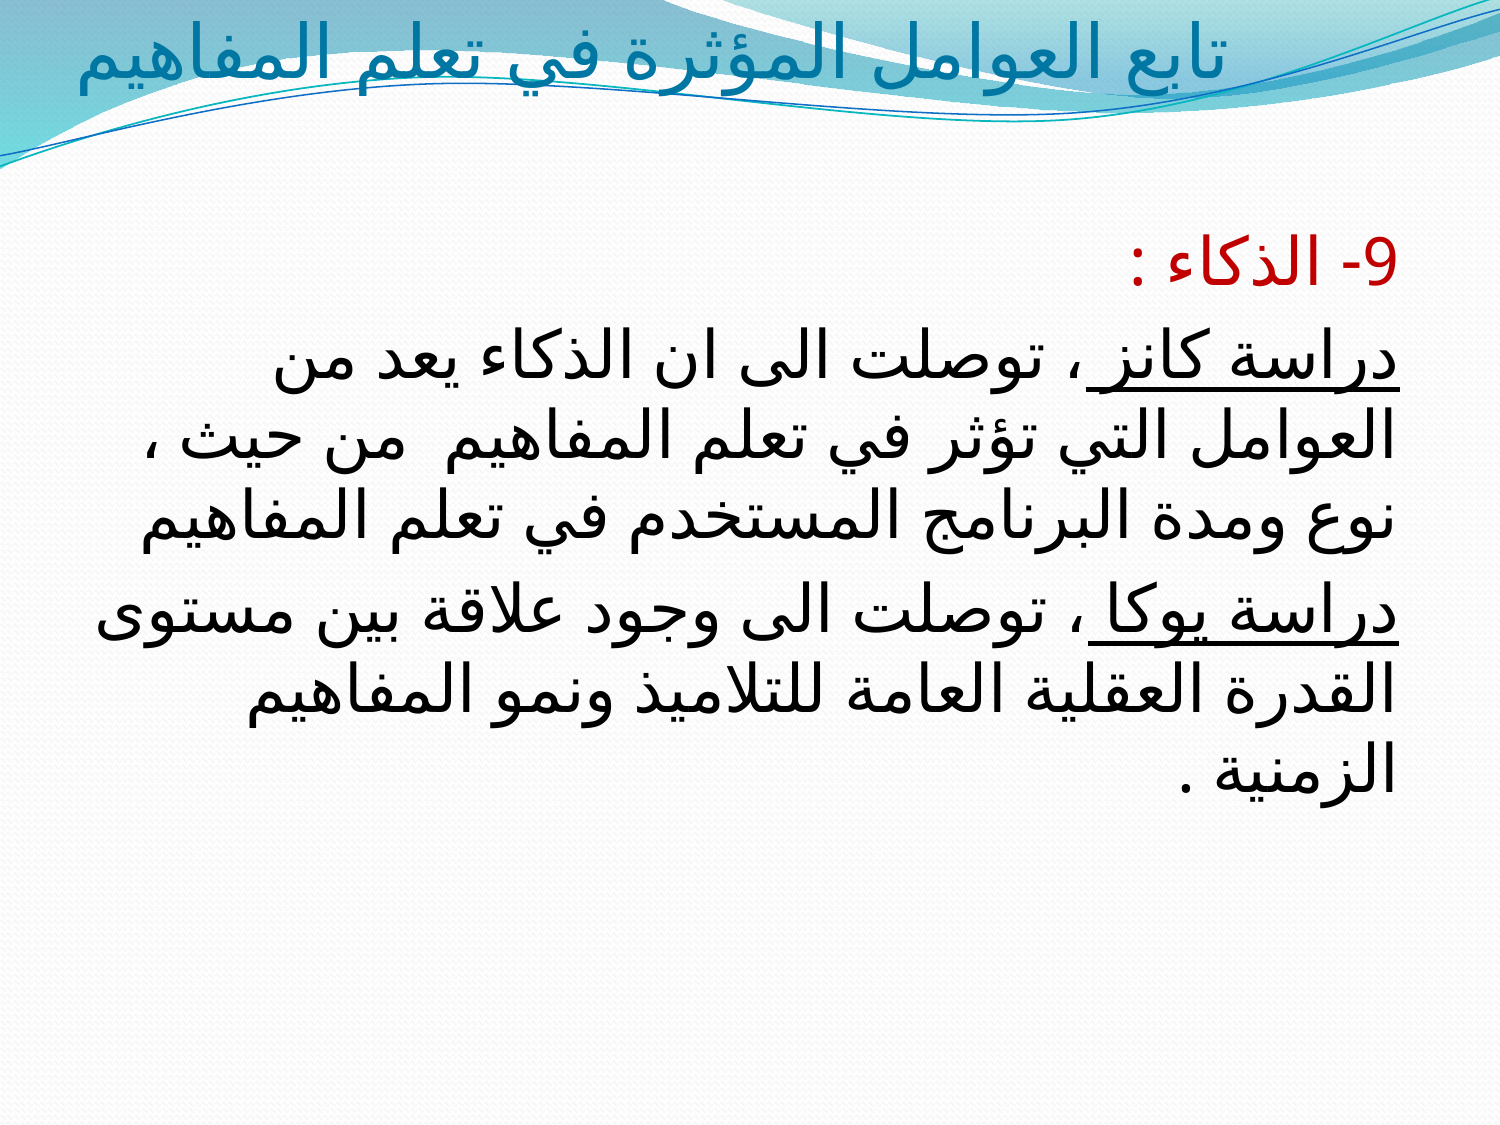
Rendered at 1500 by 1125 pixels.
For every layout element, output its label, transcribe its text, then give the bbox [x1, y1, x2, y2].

title تابع العوامل المؤثرة في تعلم المفاهيم [75, 45, 1425, 94]
list 9- الذكاء : دراسة كانز ، توصلت الى ان الذكاء يعد من العوامل التي تؤثر في تعلم المفاهيم من حيث ، نوع ومدة البرنامج المستخدم في تعلم المفاهيم دراسة يوكا ، توصلت الى وجود علاقة بين مستوى القدرة العقلية العامة للتلاميذ ونمو المفاهيم الزمنية . [75, 210, 1425, 1005]
